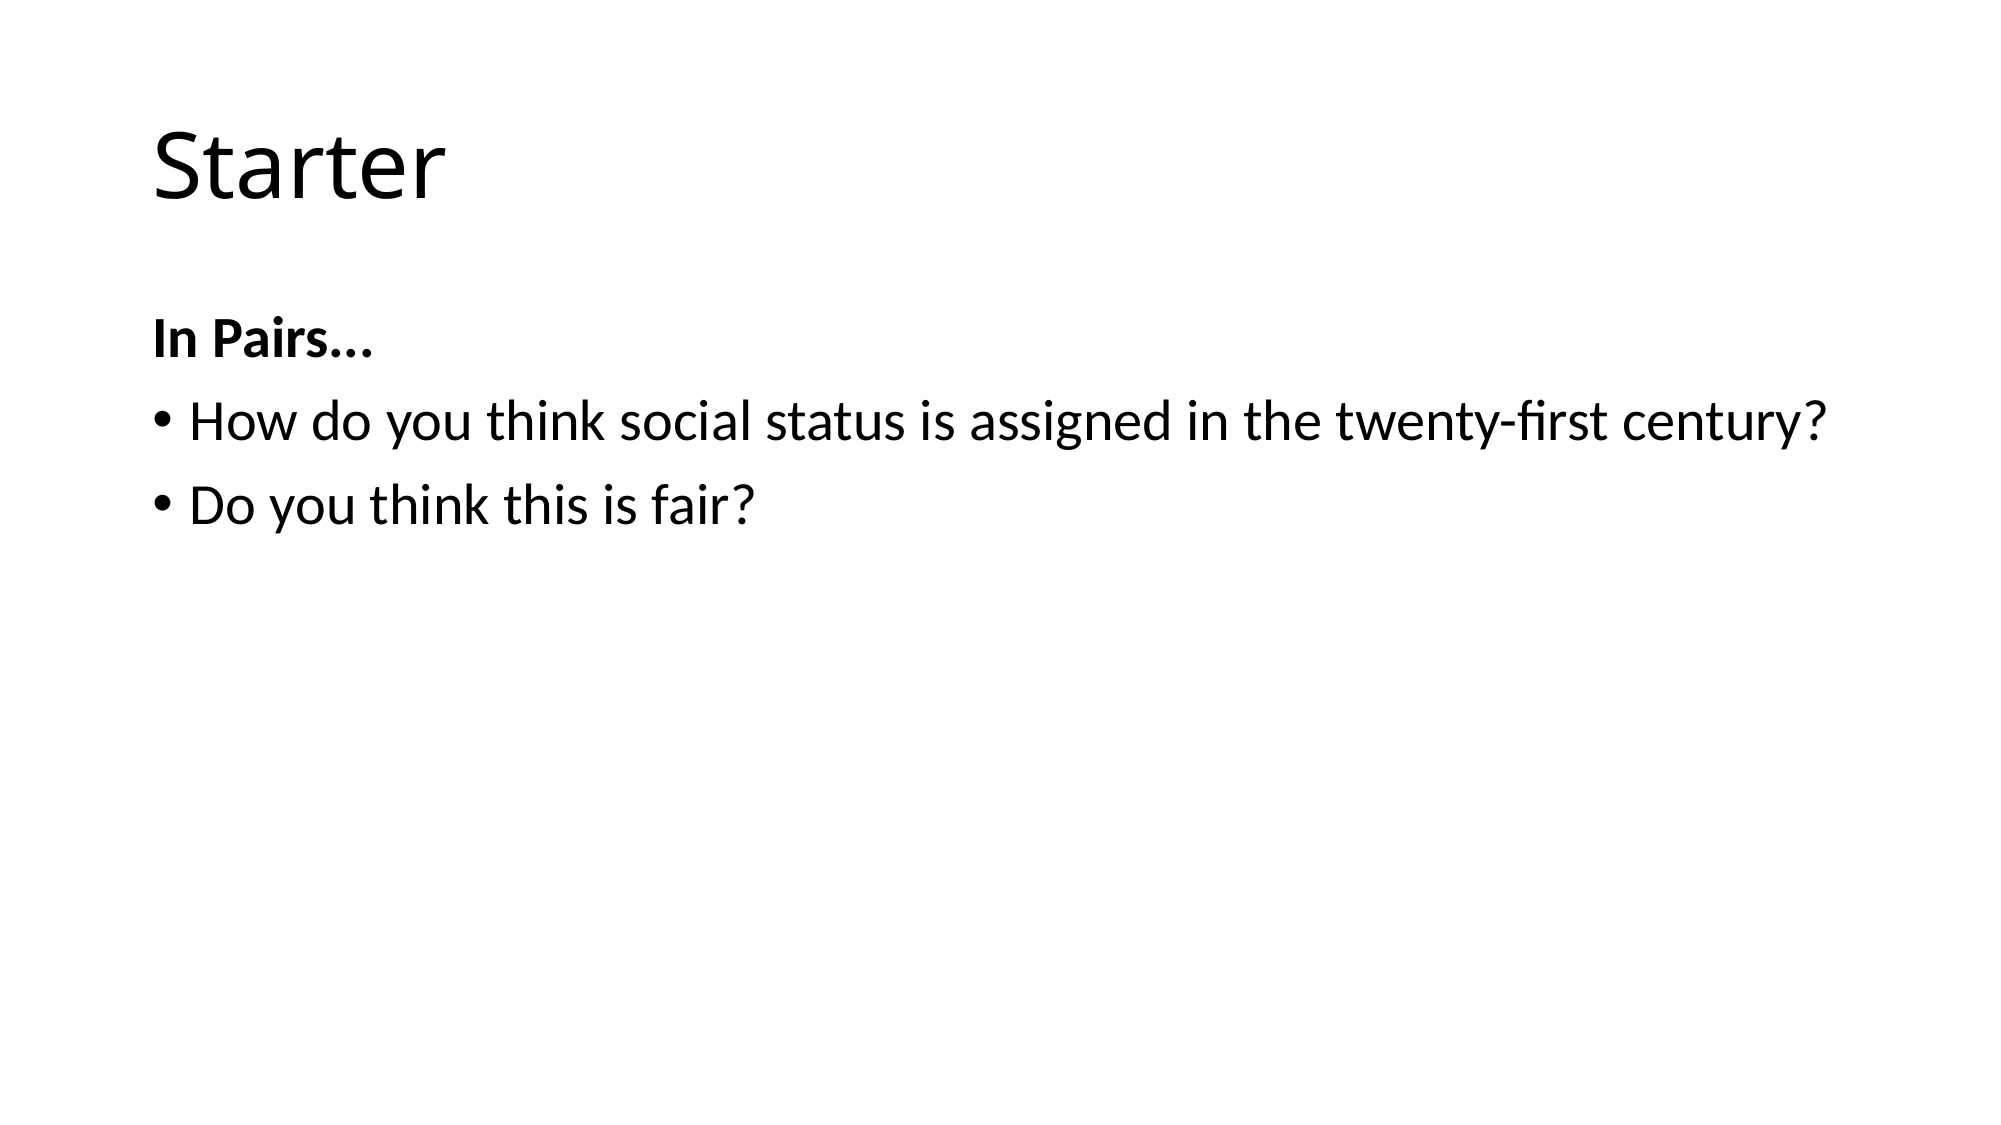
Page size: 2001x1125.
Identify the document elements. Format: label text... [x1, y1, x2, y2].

title Starter [137, 59, 1863, 278]
list In Pairs... How do you think social status is assigned in the twenty-first century? Do you think this is fair? [137, 299, 1863, 1014]
